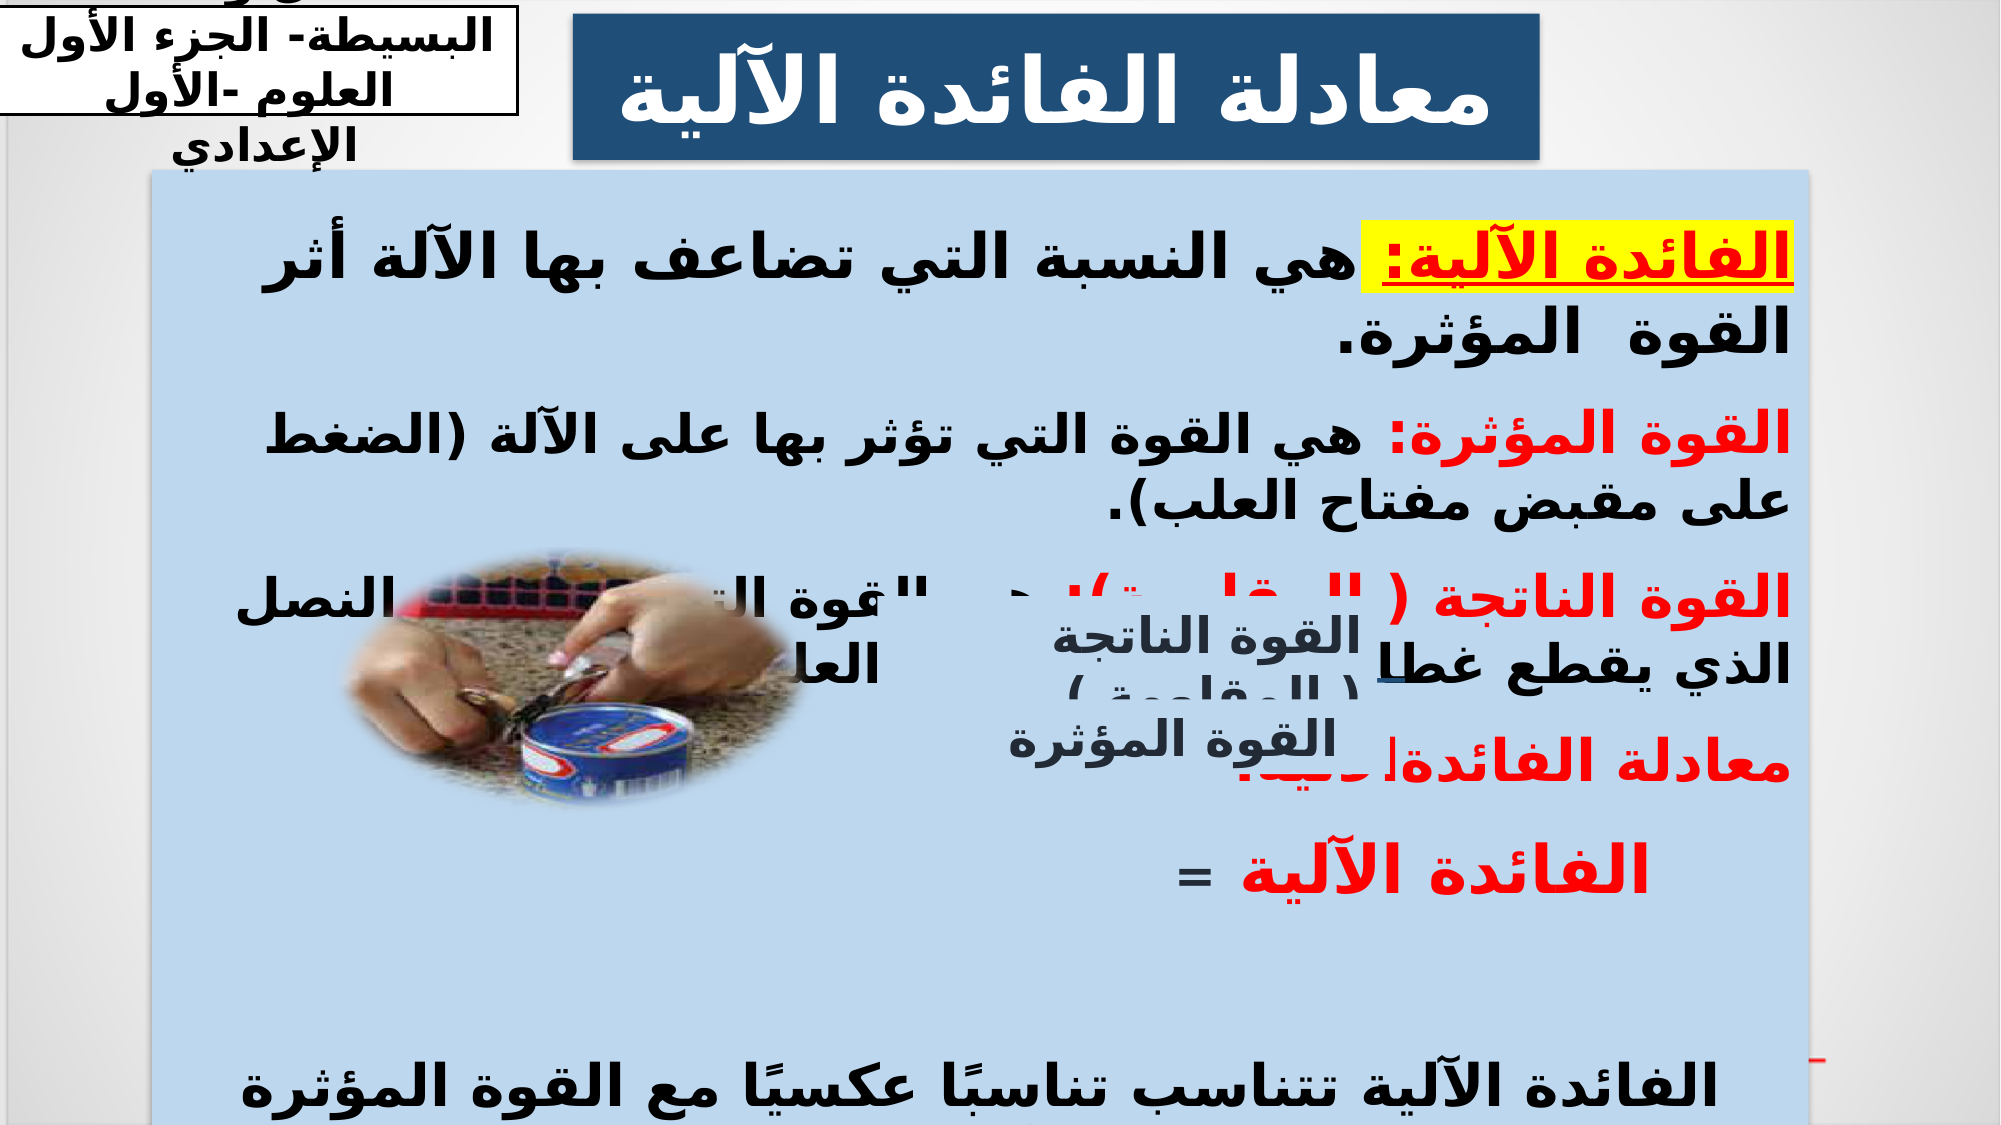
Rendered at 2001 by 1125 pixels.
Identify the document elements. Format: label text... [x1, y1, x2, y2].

text_box معادلة الفائدة الآلية [572, 13, 1541, 161]
picture [0, 0, 2001, 1125]
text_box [152, 169, 1809, 999]
text_box الشغل والآلات البسيطة- الجزء الأول العلوم -الأول الإعدادي [0, 5, 519, 116]
